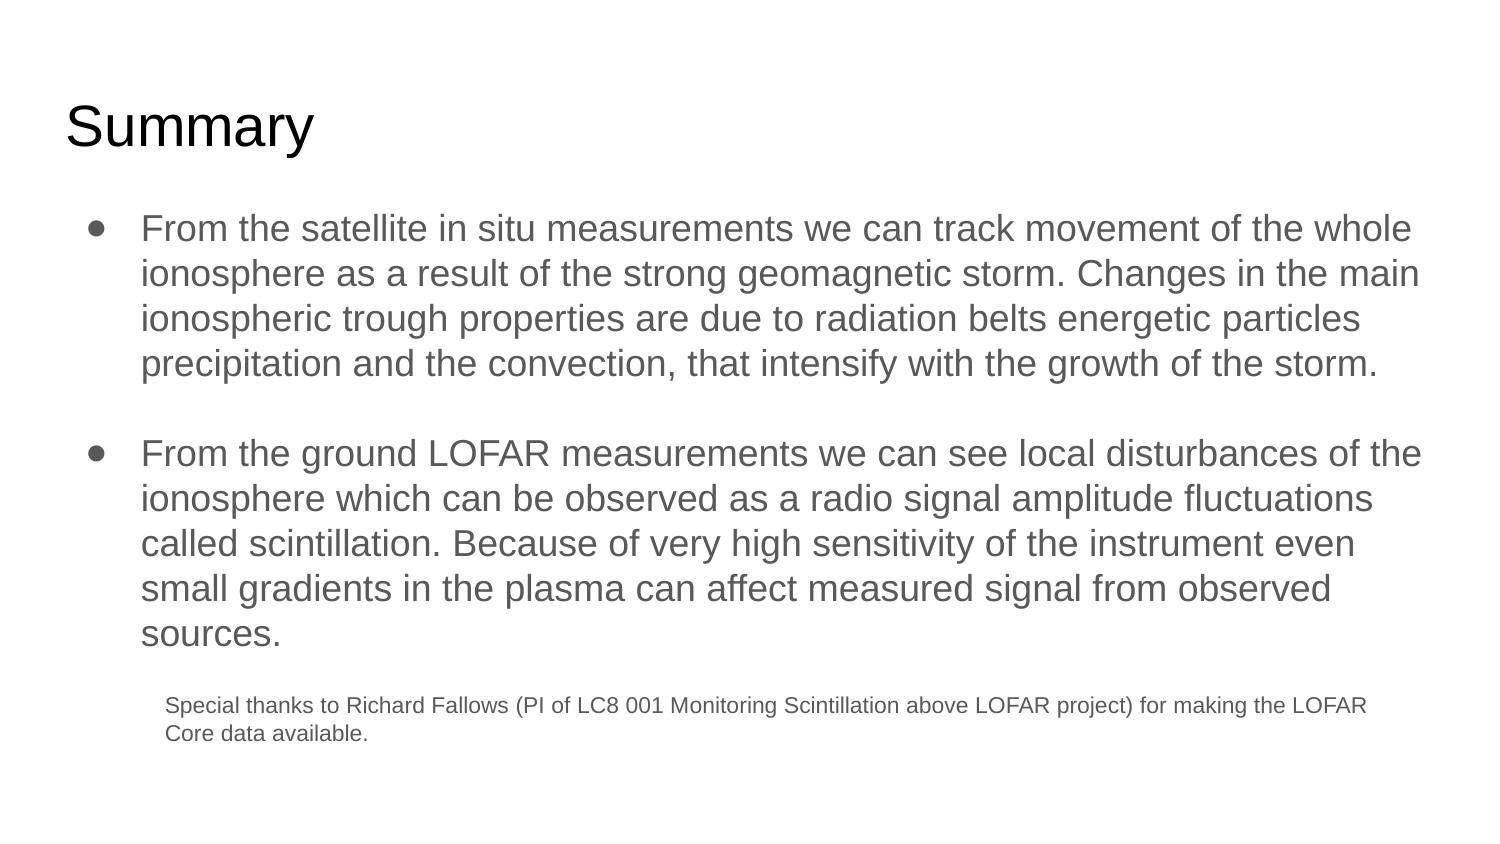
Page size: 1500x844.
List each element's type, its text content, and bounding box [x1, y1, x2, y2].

text_box Summary [51, 72, 1449, 167]
text_box From the satellite in situ measurements we can track movement of the whole ionosphere as a result of the strong geomagnetic storm. Changes in the main ionospheric trough properties are due to radiation belts energetic particles precipitation and the convection, that intensify with the growth of the storm. From the ground LOFAR measurements we can see local disturbances of the ionosphere which can be observed as a radio signal amplitude fluctuations called scintillation. Because of very high sensitivity of the instrument even small gradients in the plasma can affect measured signal from observed sources. [51, 189, 1449, 749]
text_box Special thanks to Richard Fallows (PI of LC8 001 Monitoring Scintillation above LOFAR project) for making the LOFAR Core data available. [150, 683, 1410, 749]
